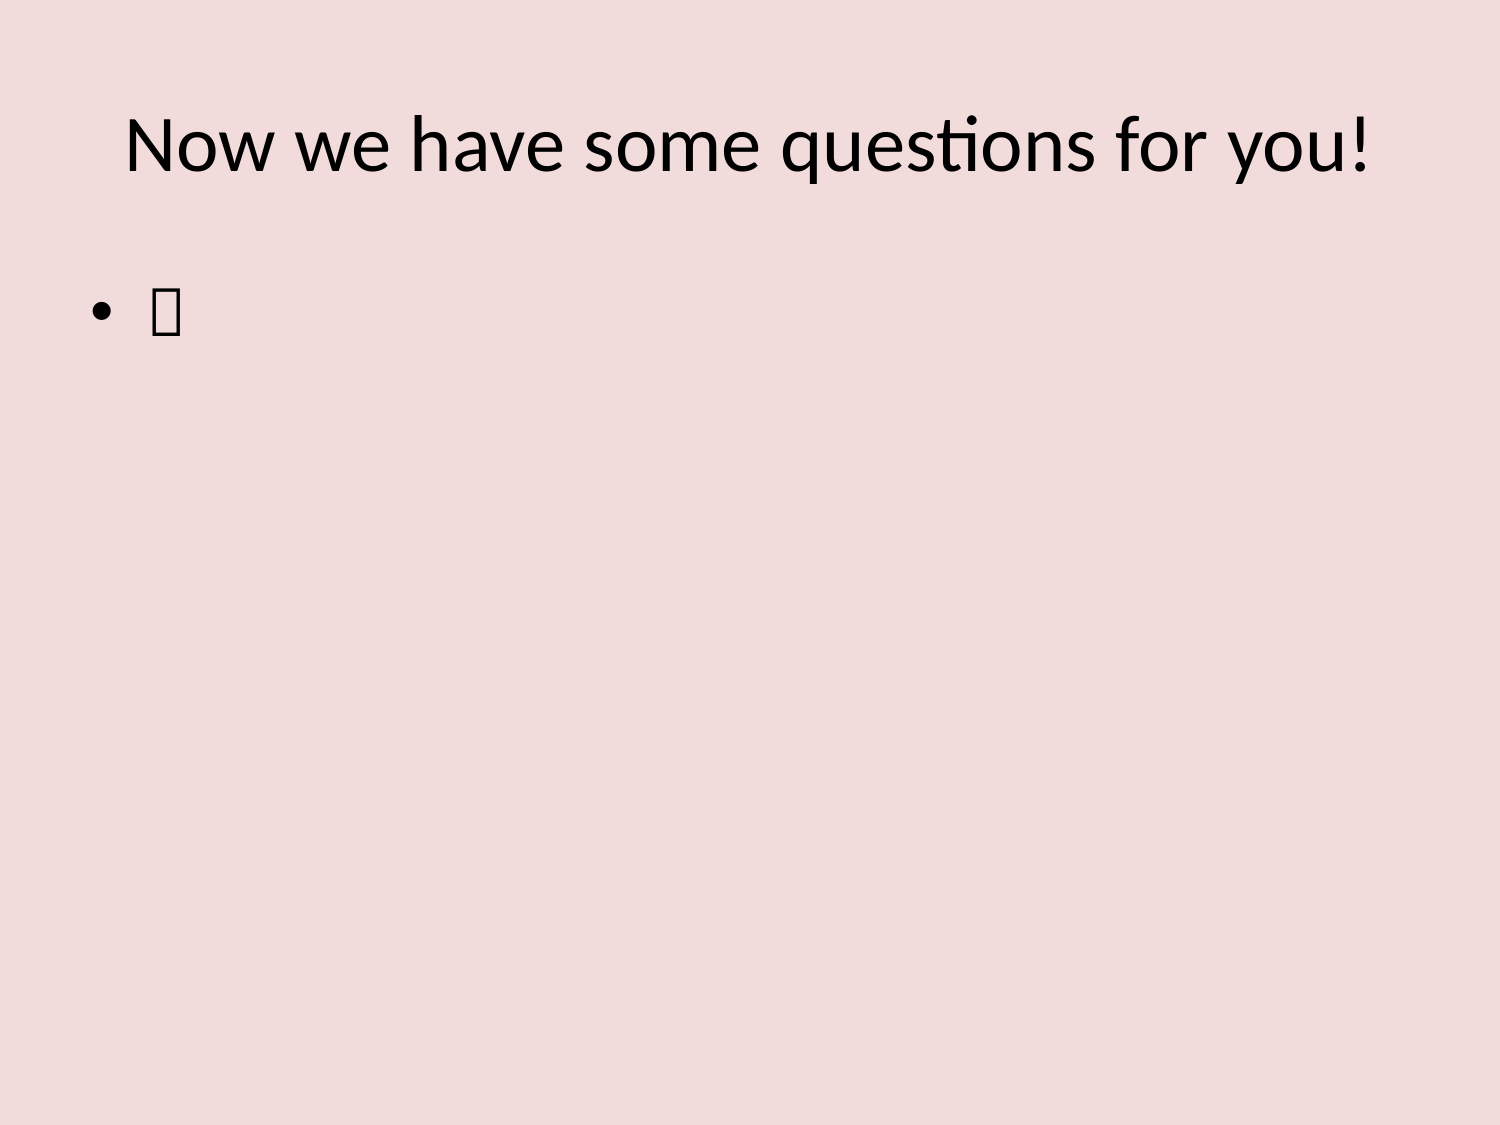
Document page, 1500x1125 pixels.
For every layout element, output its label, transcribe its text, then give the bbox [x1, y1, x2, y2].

title Now we have some questions for you! [75, 45, 1425, 233]
list  [75, 262, 1425, 1005]
